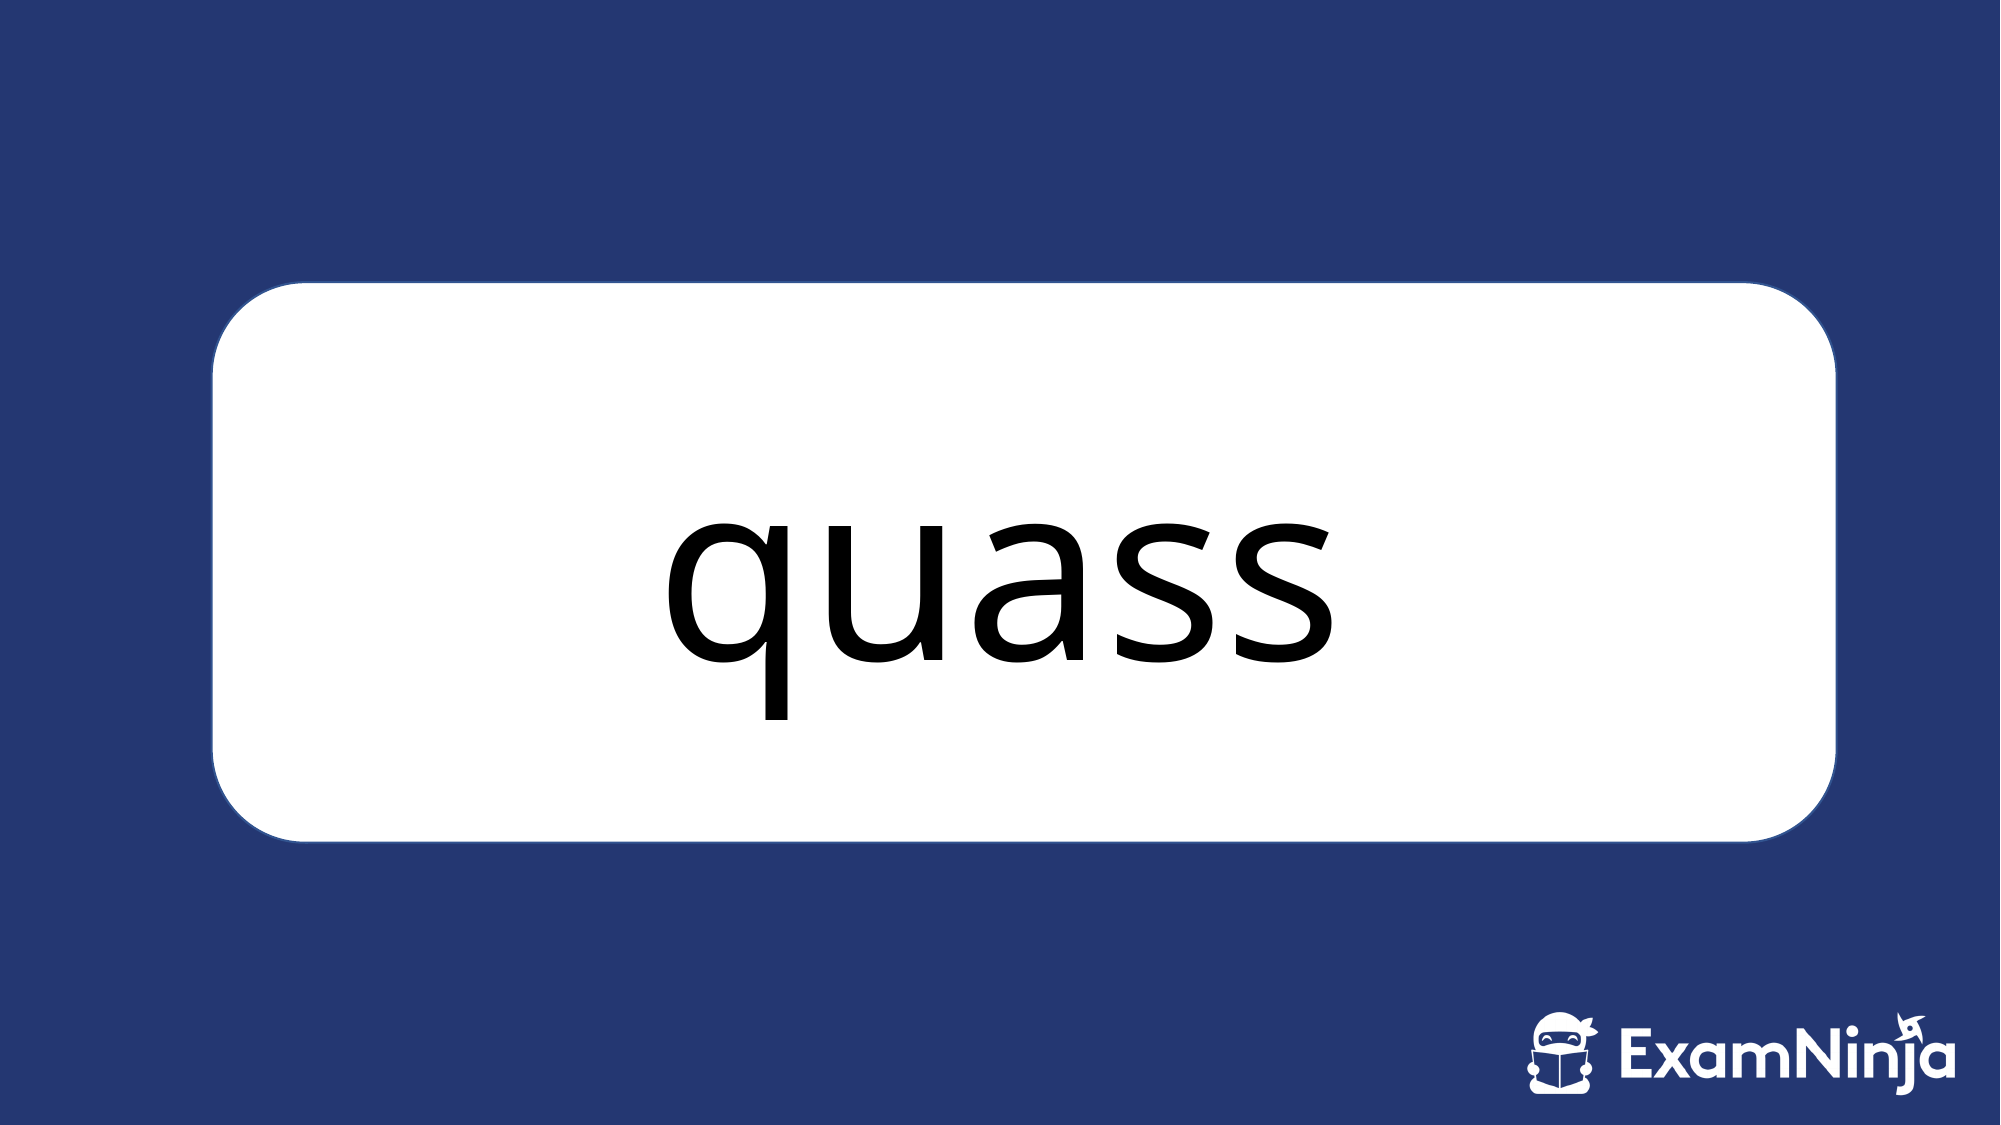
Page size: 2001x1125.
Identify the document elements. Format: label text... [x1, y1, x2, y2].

text_box [210, 281, 1838, 403]
text_box quass [143, 403, 1857, 719]
picture [1501, 1003, 1979, 1102]
text_box [210, 719, 1838, 844]
